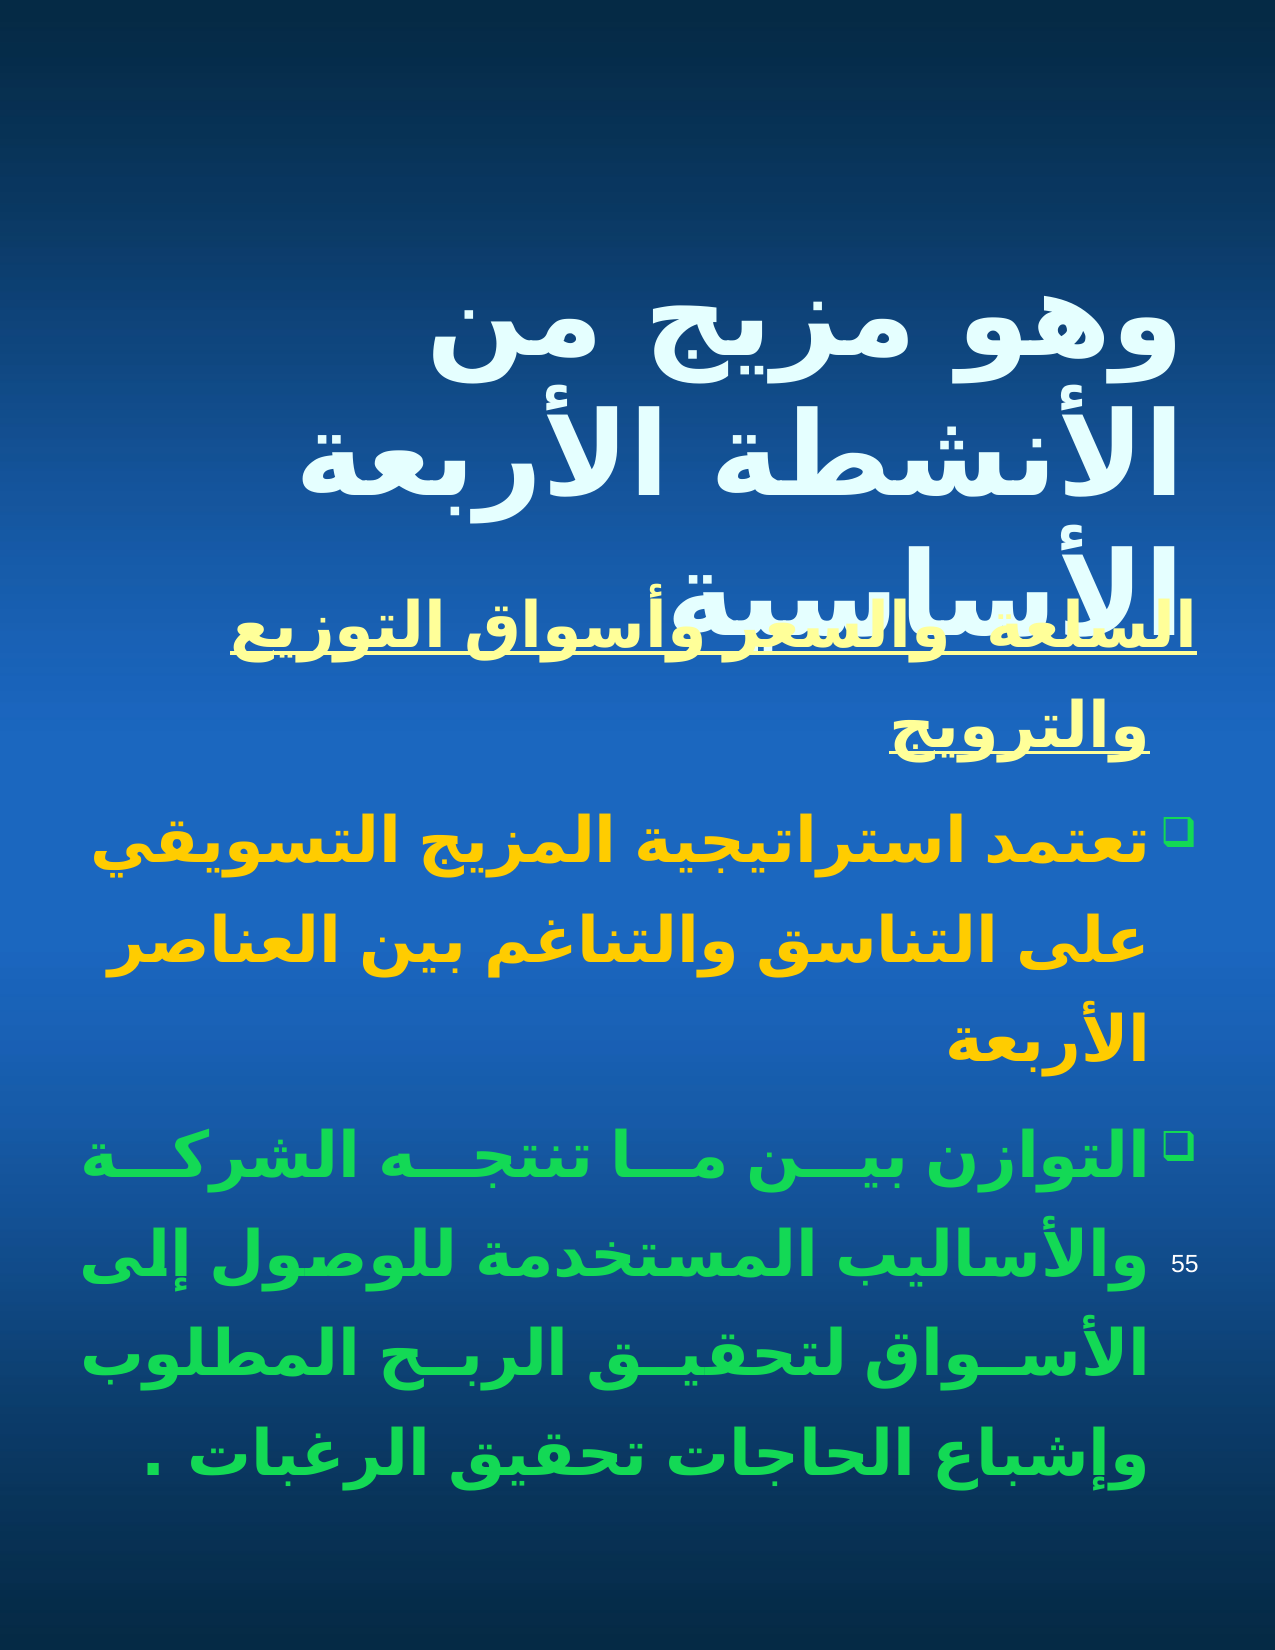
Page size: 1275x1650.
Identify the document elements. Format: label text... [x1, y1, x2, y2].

picture [0, 0, 1275, 1650]
text_box السلعة والسعر وأسواق التوزيع والترويج تعتمد استراتيجية المزيج التسويقي على التناسق والتناغم بين العناصر الأربعة التوازن بين ما تنتجه الشركة والأساليب المستخدمة للوصول إلى الأسواق لتحقيق الربح المطلوب وإشباع الحاجات تحقيق الرغبات . [65, 553, 1213, 1197]
text_box وهو مزيج من الأنشطة الأربعة الأساسية [52, 353, 1200, 545]
text_box 55 [913, 1217, 1212, 1284]
